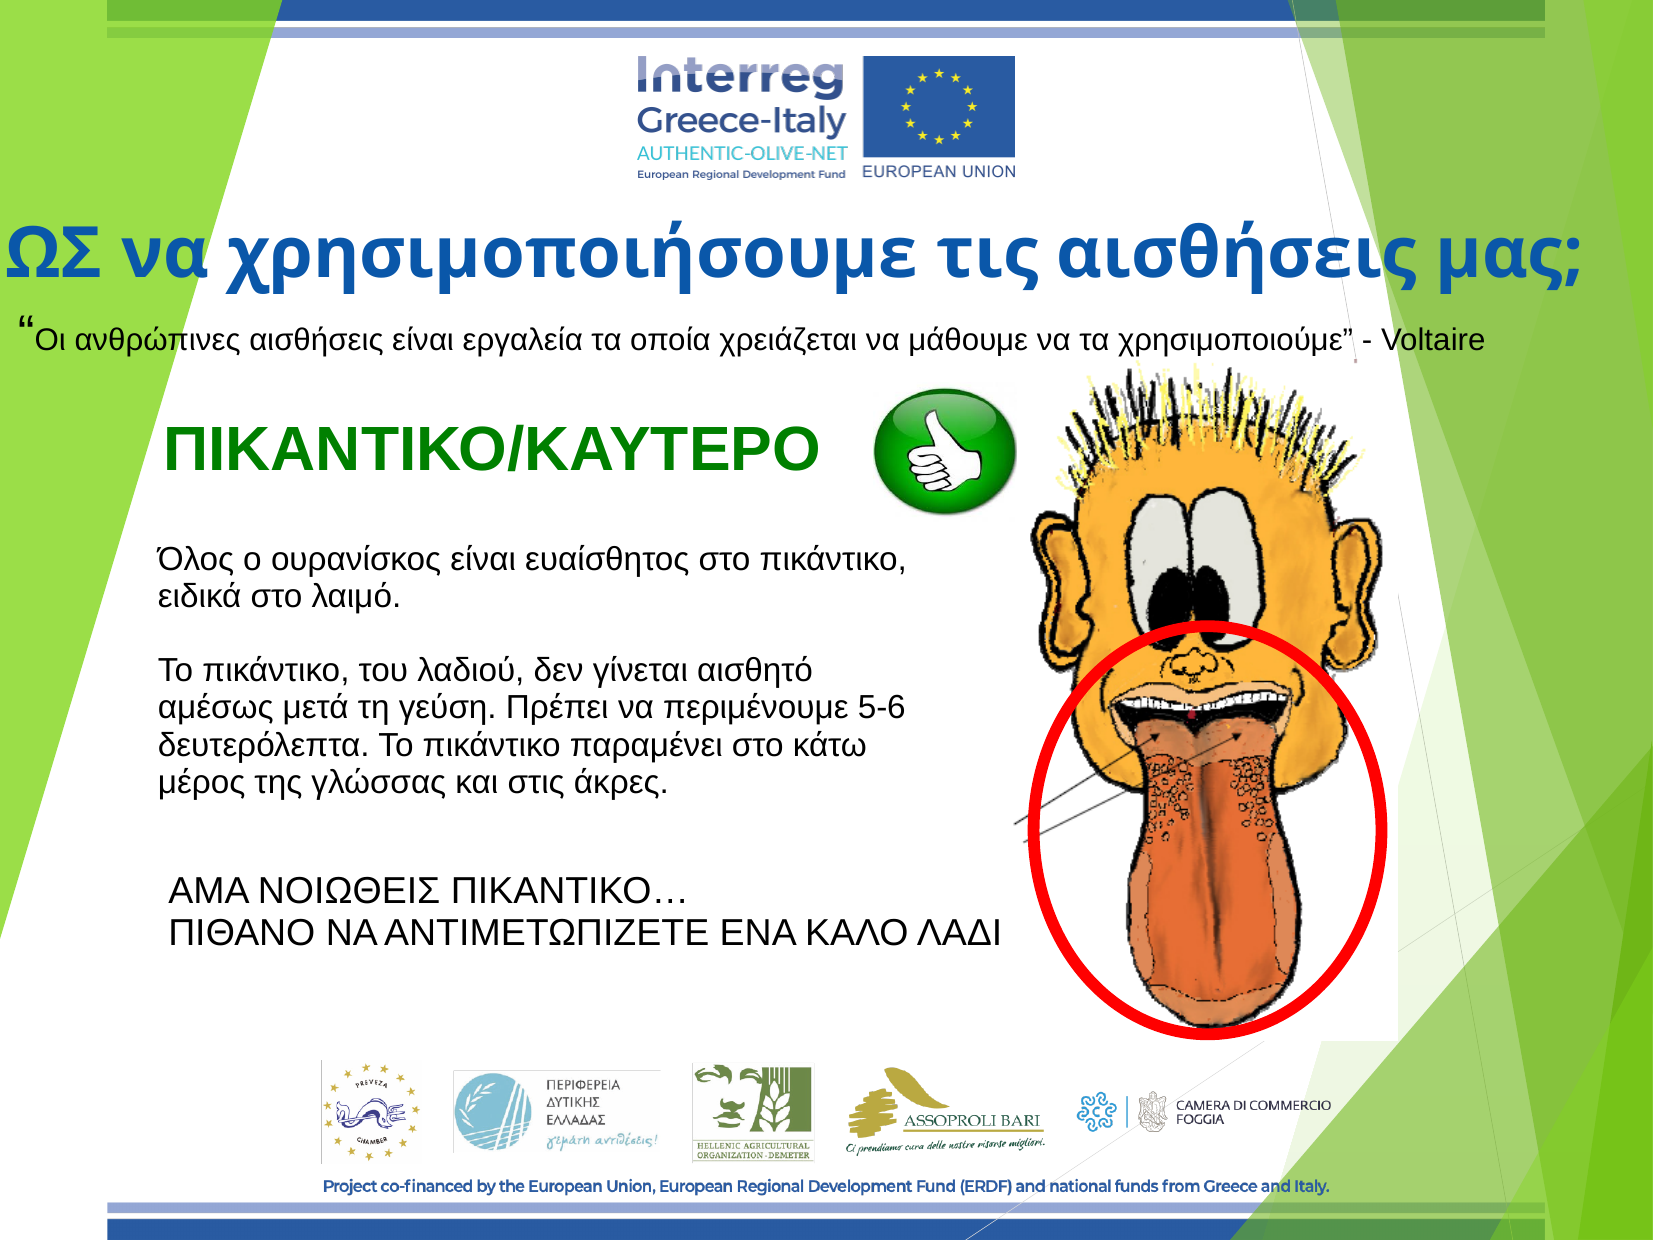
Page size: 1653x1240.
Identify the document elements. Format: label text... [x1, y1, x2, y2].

picture [272, 0, 1298, 38]
text_box ΑΜΑ ΝΟΙΩΘΕΙΣ ΠΙΚΑΝΤΙΚΟ… ΠΙΘΑΝΟ ΝΑ ΑΝΤΙΜΕΤΩΠΙΖΕΤΕ ΕΝΑ ΚΑΛΟ ΛΑΔΙ [160, 862, 1007, 1003]
picture [637, 56, 1015, 180]
picture [109, 358, 1398, 1240]
text_box ΠΙΚΑΝΤΙΚΟ/ΚΑΥΤΕΡΟ [155, 402, 830, 491]
text_box ΠΩΣ να χρησιμοποιήσουμε τις αισθήσεις μας; [0, 198, 1592, 402]
text_box Όλος ο ουρανίσκος είναι ευαίσθητος στο πικάντικο, ειδικά στο λαιμό. Το πικάντικο, του λαδιού, δεν γίνεται αισθητό αμέσως μετά τη γεύση. Πρέπει να περιμένουμε 5-6 δευτερόλεπτα. Το πικάντικο παραμένει στο κάτω μέρος της γλώσσας και στις άκρες. [150, 533, 935, 808]
text_box “Οι ανθρώπινες αισθήσεις είναι εργαλεία τα οποία χρειάζεται να μάθουμε να τα χρησιμοποιούμε” - Voltaire [10, 298, 1496, 370]
